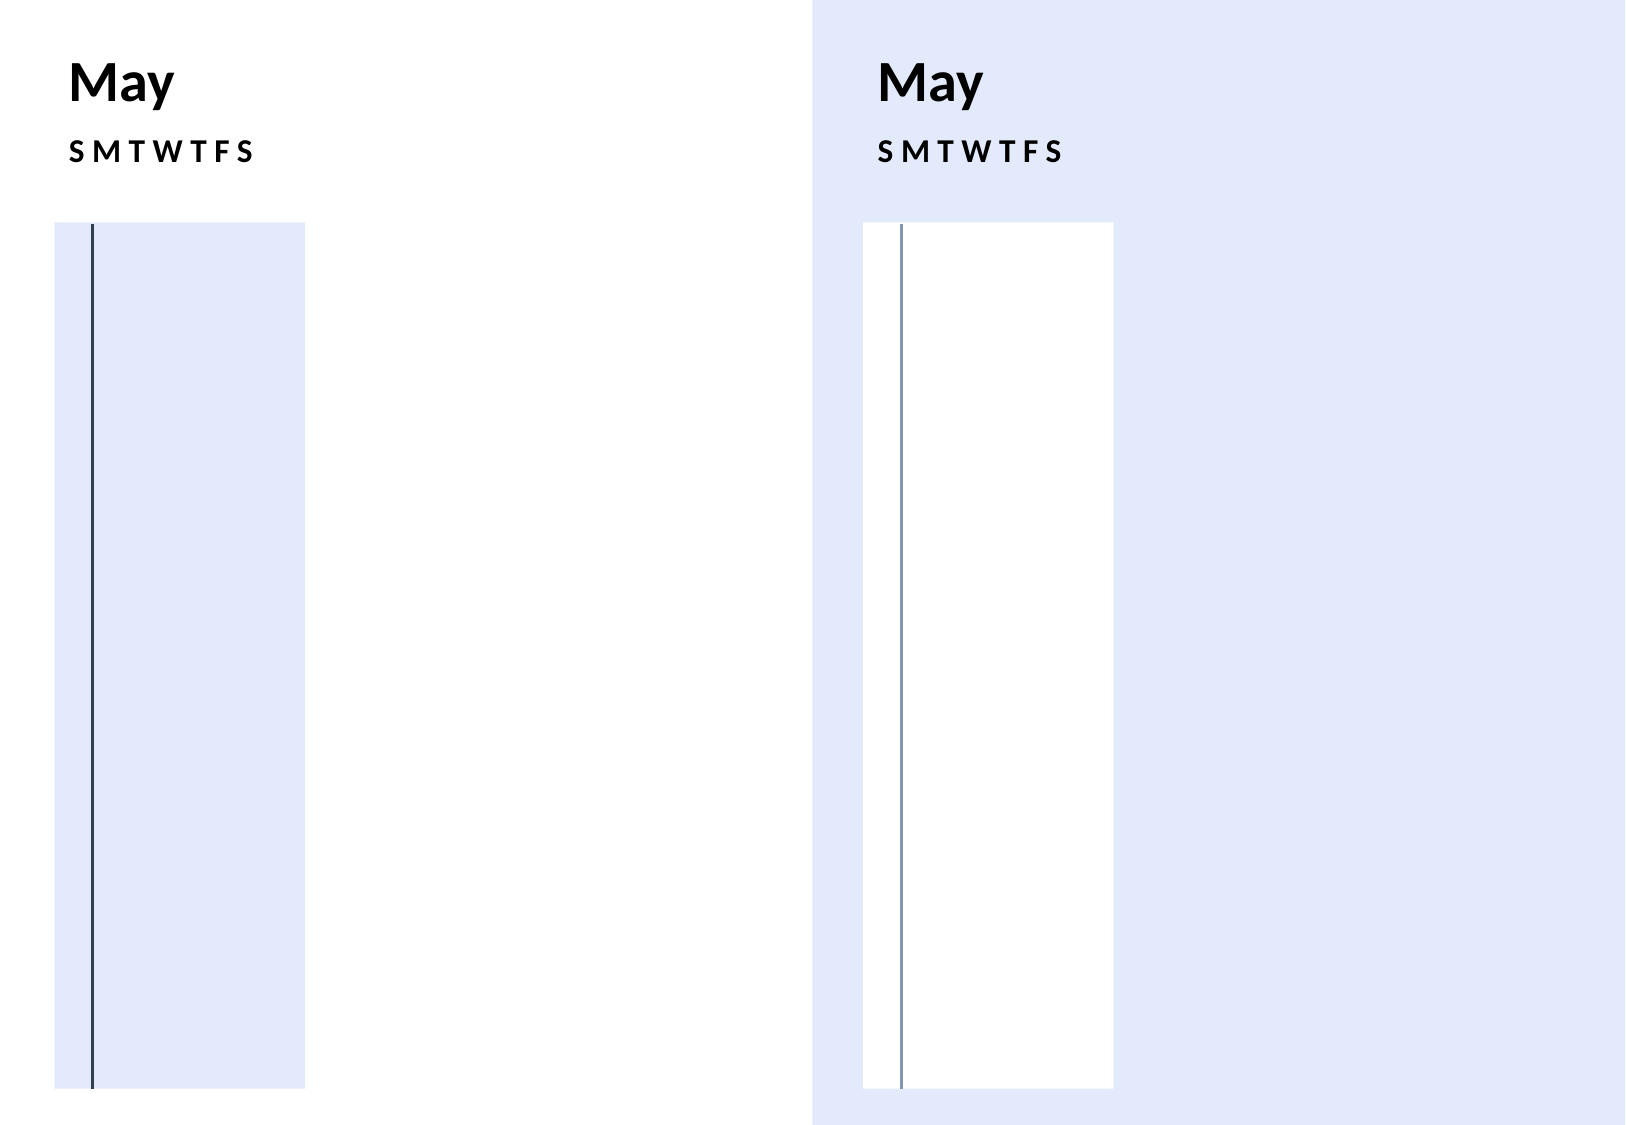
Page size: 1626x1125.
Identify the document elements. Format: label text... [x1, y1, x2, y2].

text_box S M T W T F S [862, 121, 1114, 177]
text_box May [54, 36, 306, 121]
text_box S M T W T F S [54, 121, 306, 177]
text_box [862, 221, 1115, 1090]
text_box [53, 221, 306, 1090]
text_box [811, 0, 1625, 1125]
text_box May [862, 36, 1114, 121]
